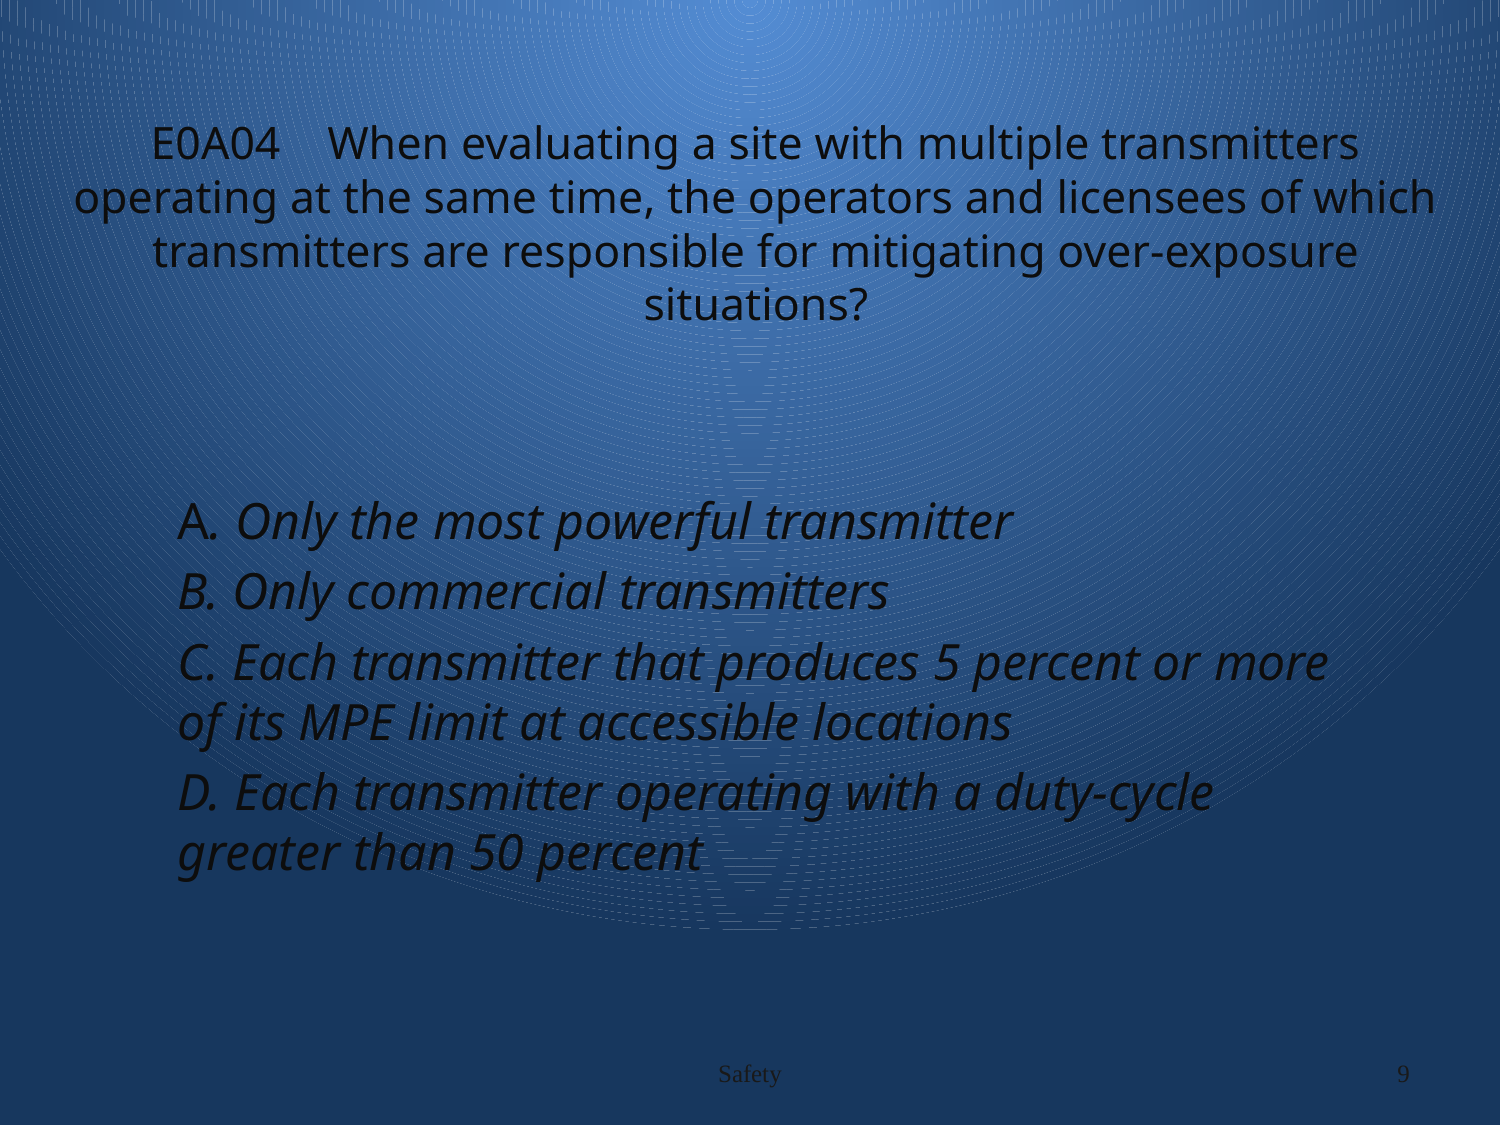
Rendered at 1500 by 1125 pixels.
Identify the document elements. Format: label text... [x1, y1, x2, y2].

footer Safety [512, 1042, 988, 1103]
slide_number 9 [1074, 1042, 1425, 1103]
title E0A04 When evaluating a site with multiple transmitters operating at the same time, the operators and licensees of which transmitters are responsible for mitigating over-exposure situations? [50, 0, 1463, 338]
subtitle A. Only the most powerful transmitter B. Only commercial transmitters C. Each transmitter that produces 5 percent or more of its MPE limit at accessible locations D. Each transmitter operating with a duty-cycle greater than 50 percent [162, 412, 1375, 1013]
